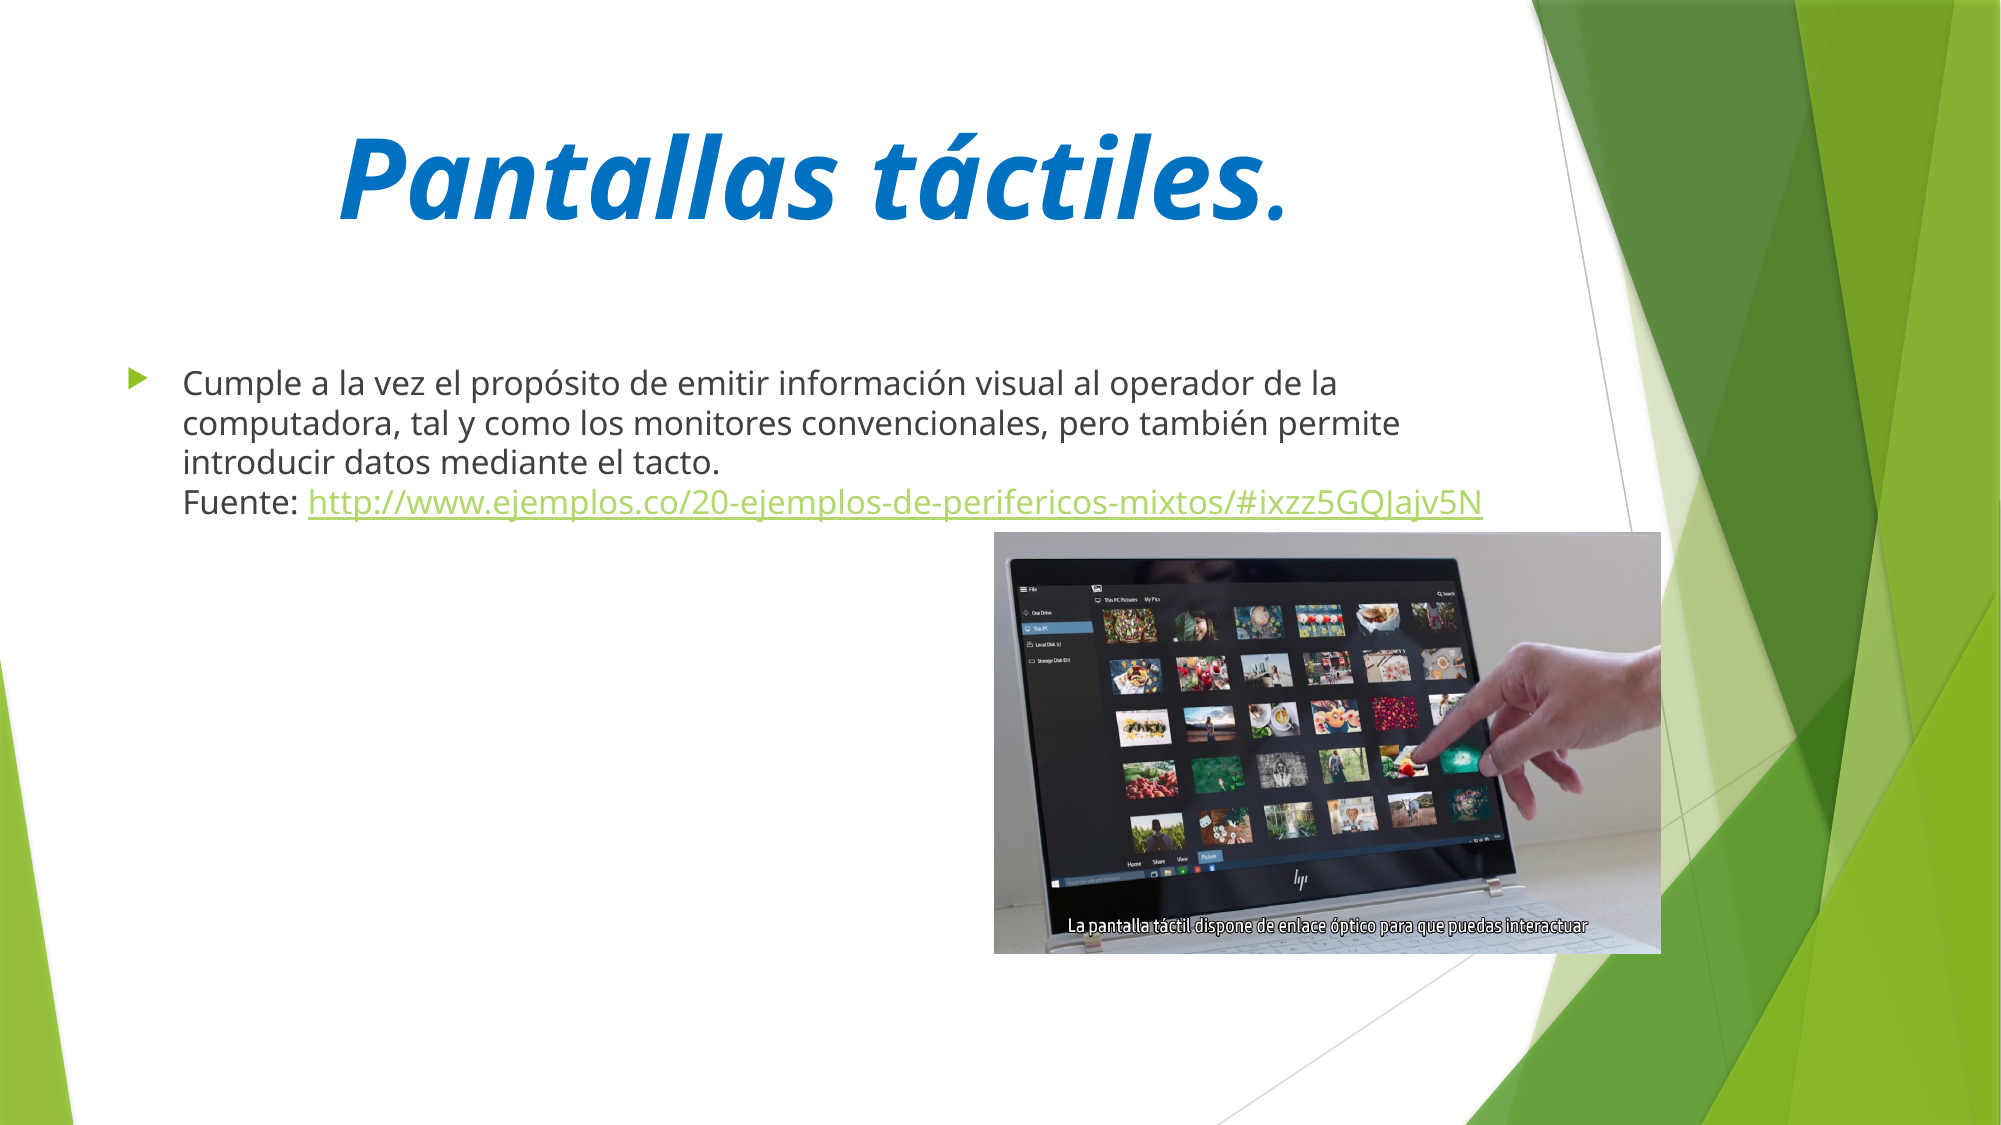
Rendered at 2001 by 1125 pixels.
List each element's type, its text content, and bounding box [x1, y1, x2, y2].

title Pantallas táctiles. [111, 99, 1522, 317]
list Cumple a la vez el propósito de emitir información visual al operador de la computadora, tal y como los monitores convencionales, pero también permite introducir datos mediante el tacto. Fuente: http://www.ejemplos.co/20-ejemplos-de-perifericos-mixtos/#ixzz5GQJajv5N [111, 354, 1522, 992]
picture [993, 532, 1662, 954]
